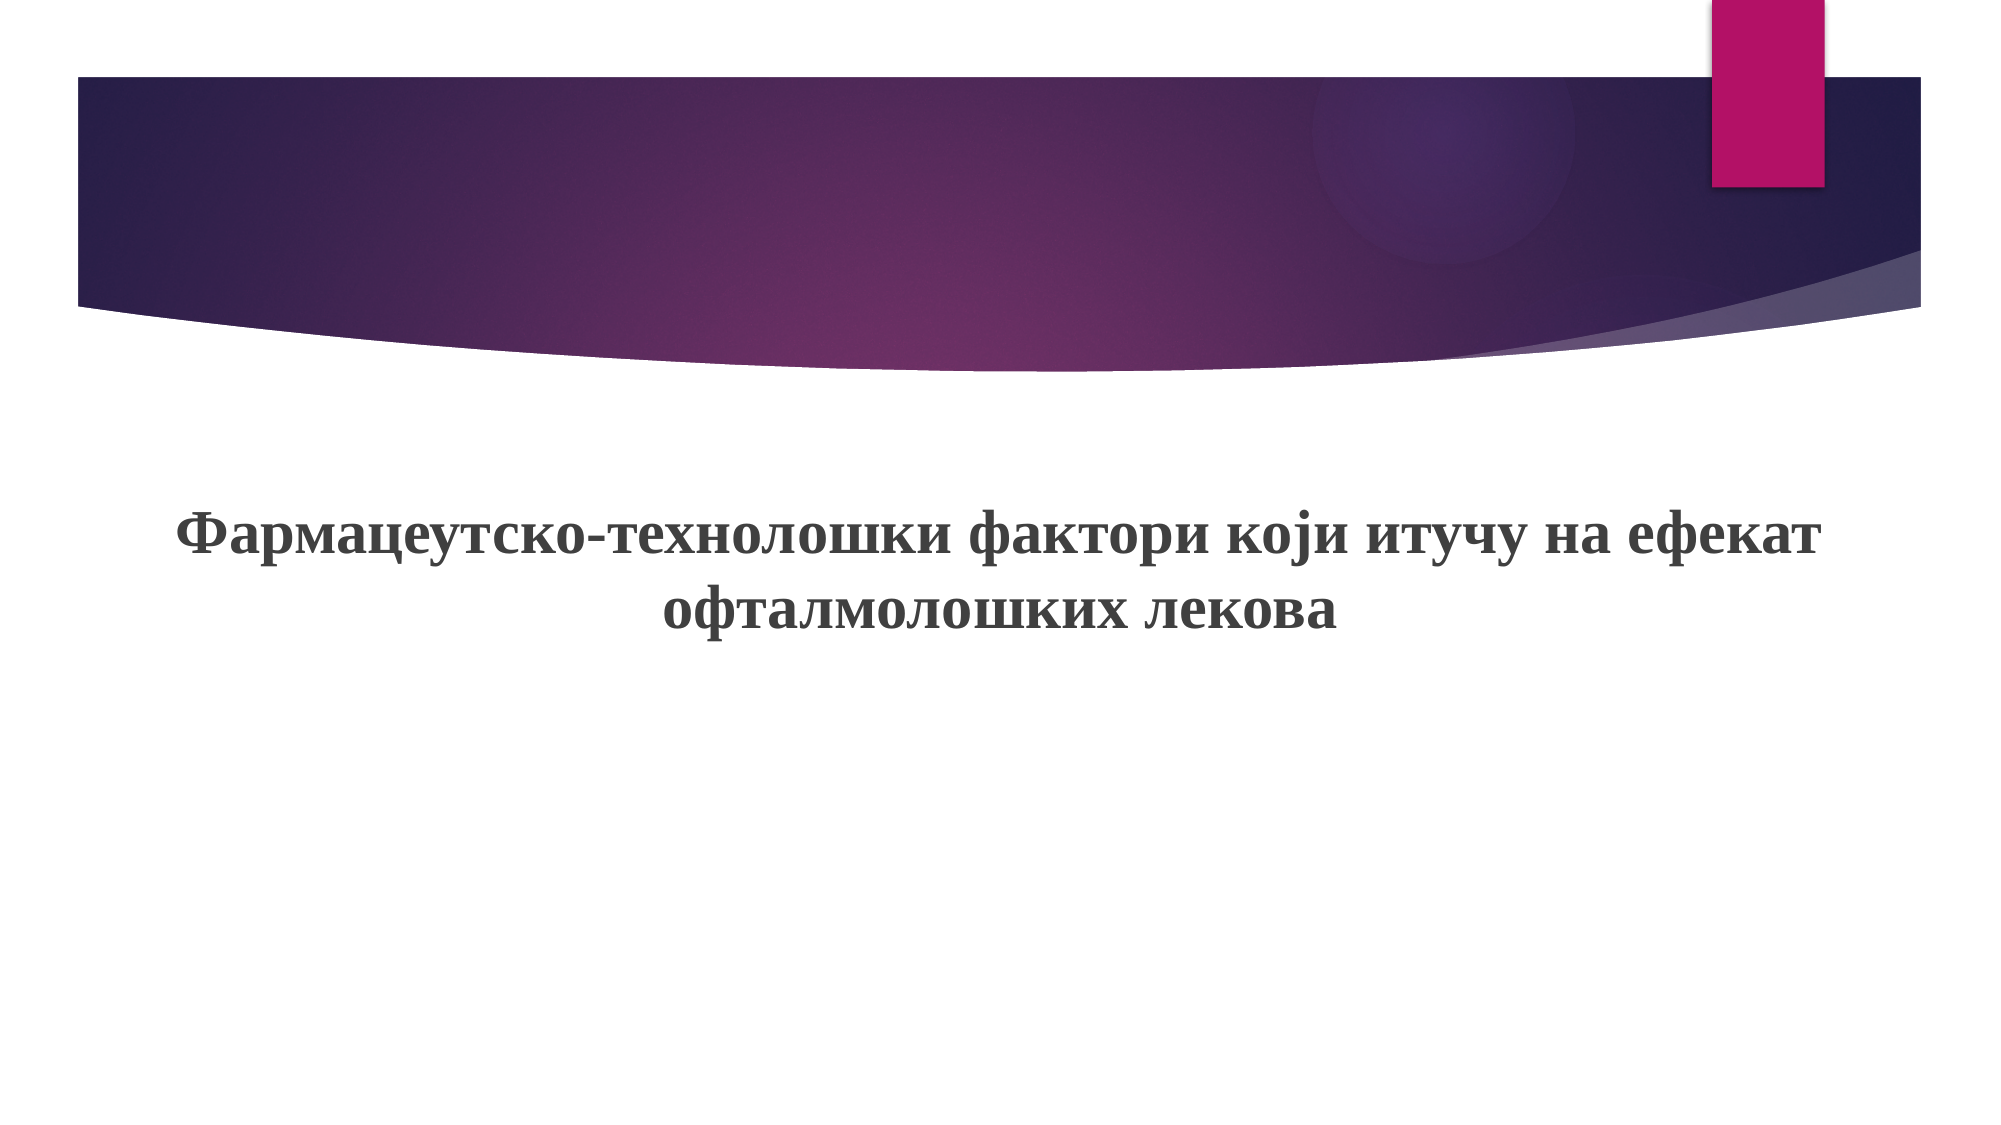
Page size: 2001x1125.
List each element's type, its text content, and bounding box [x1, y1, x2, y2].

list Фармацеутско-технолошки фактори који итучу на ефекат офталмолошких лекова [149, 388, 1850, 950]
